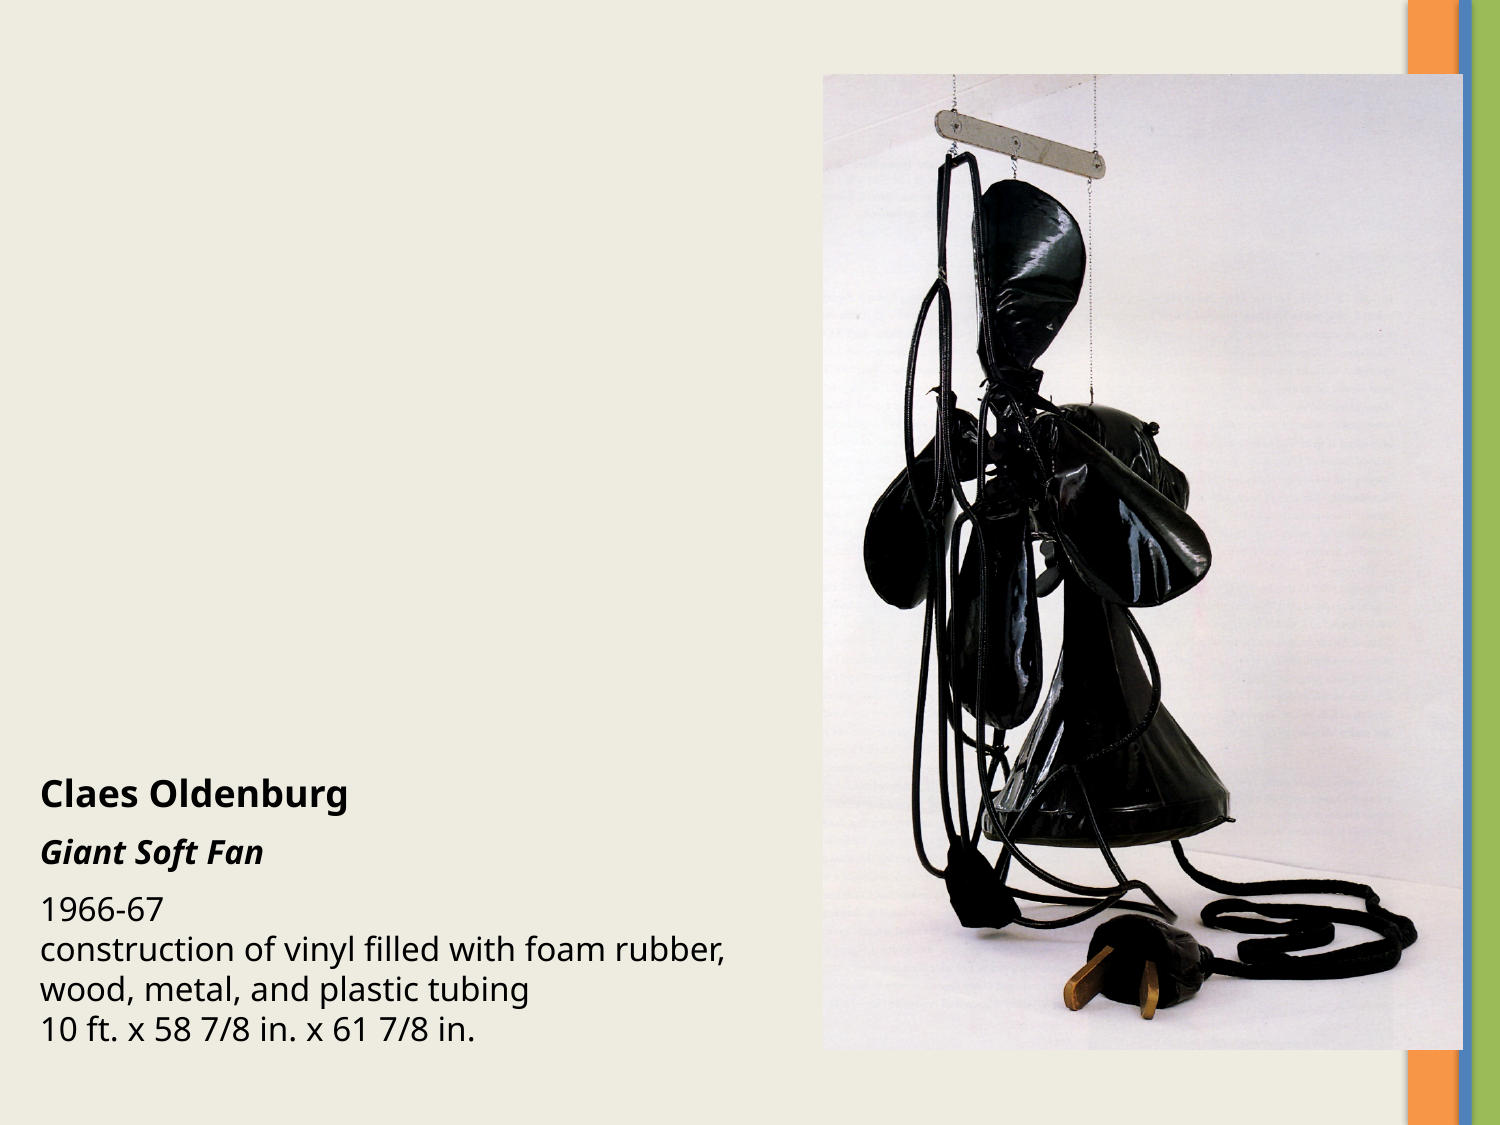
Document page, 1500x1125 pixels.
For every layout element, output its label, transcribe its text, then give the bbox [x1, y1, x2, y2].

picture [822, 74, 1463, 1051]
text_box Claes Oldenburg Giant Soft Fan 1966-67 construction of vinyl filled with foam rubber, wood, metal, and plastic tubing 10 ft. x 58 7/8 in. x 61 7/8 in. [24, 762, 825, 1096]
